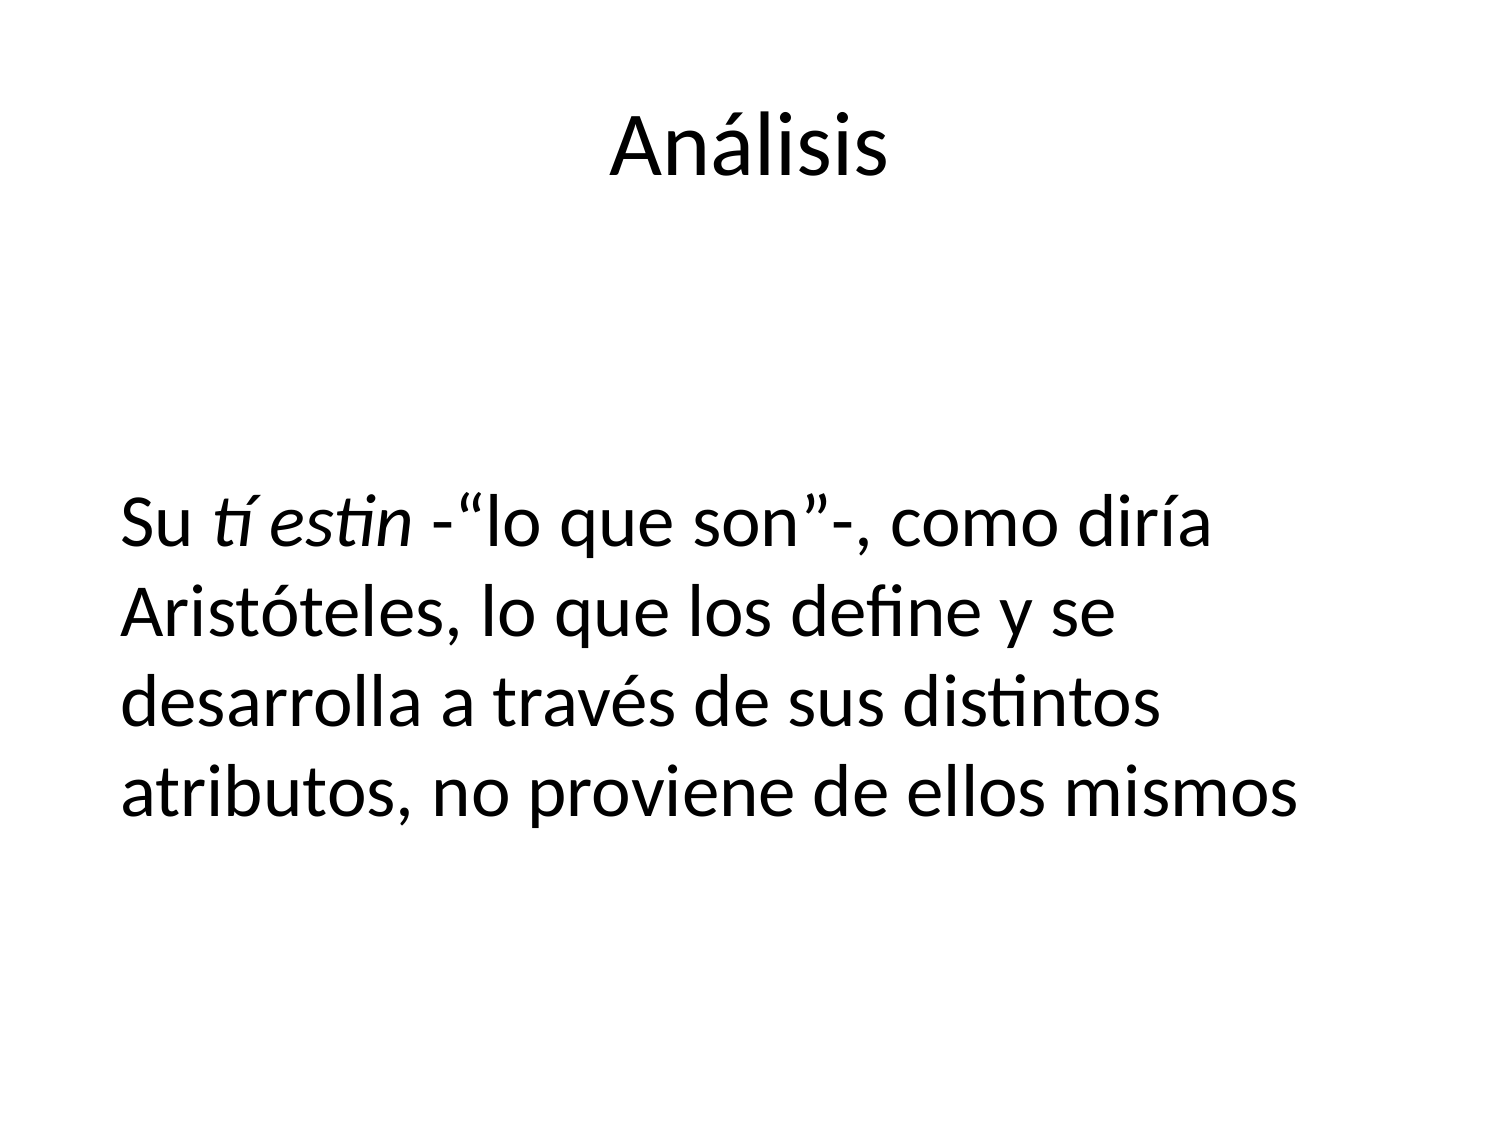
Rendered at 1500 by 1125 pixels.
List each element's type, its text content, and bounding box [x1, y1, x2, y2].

text_box Su tí estin -“lo que son”-, como diría Aristóteles, lo que los define y se desarrolla a través de sus distintos atributos, no proviene de ellos mismos [105, 463, 1395, 839]
title Análisis [74, 44, 1426, 233]
